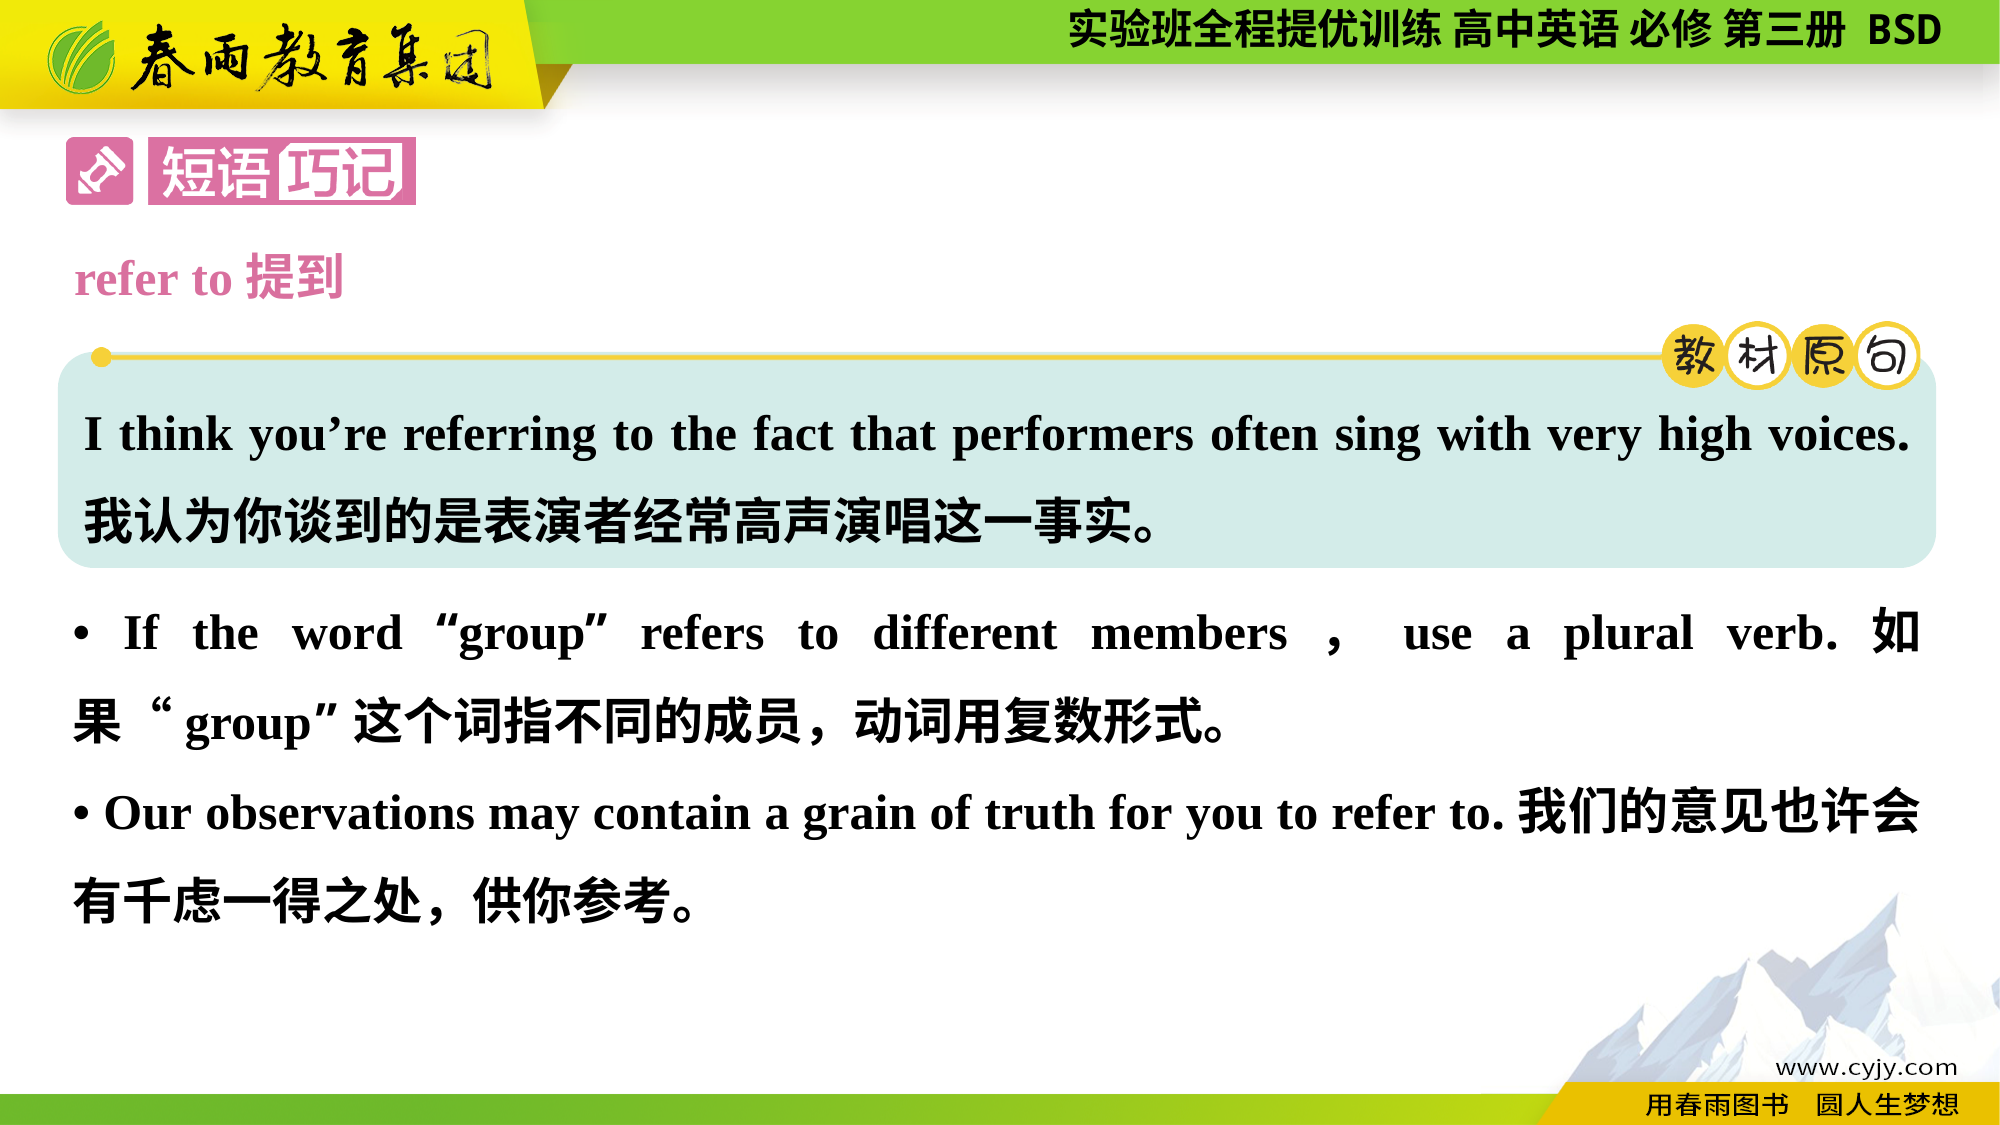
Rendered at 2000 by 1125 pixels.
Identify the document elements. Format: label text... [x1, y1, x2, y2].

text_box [90, 320, 1921, 420]
picture [0, 0, 2000, 1125]
text_box I think you’re referring to the fact that performers often sing with very high voices. 我认为你谈到的是表演者经常高声演唱这一事实。 [57, 353, 1937, 561]
list refer to提到 [59, 208, 1944, 303]
text_box • If the word “group” refers to different members，use a plural verb.如果“group”这个词指不同的成员，动词用复数形式。 • Our observations may contain a grain of truth for you to refer to.我们的意见也许会有千虑一得之处，供你参考。 [57, 561, 1937, 937]
